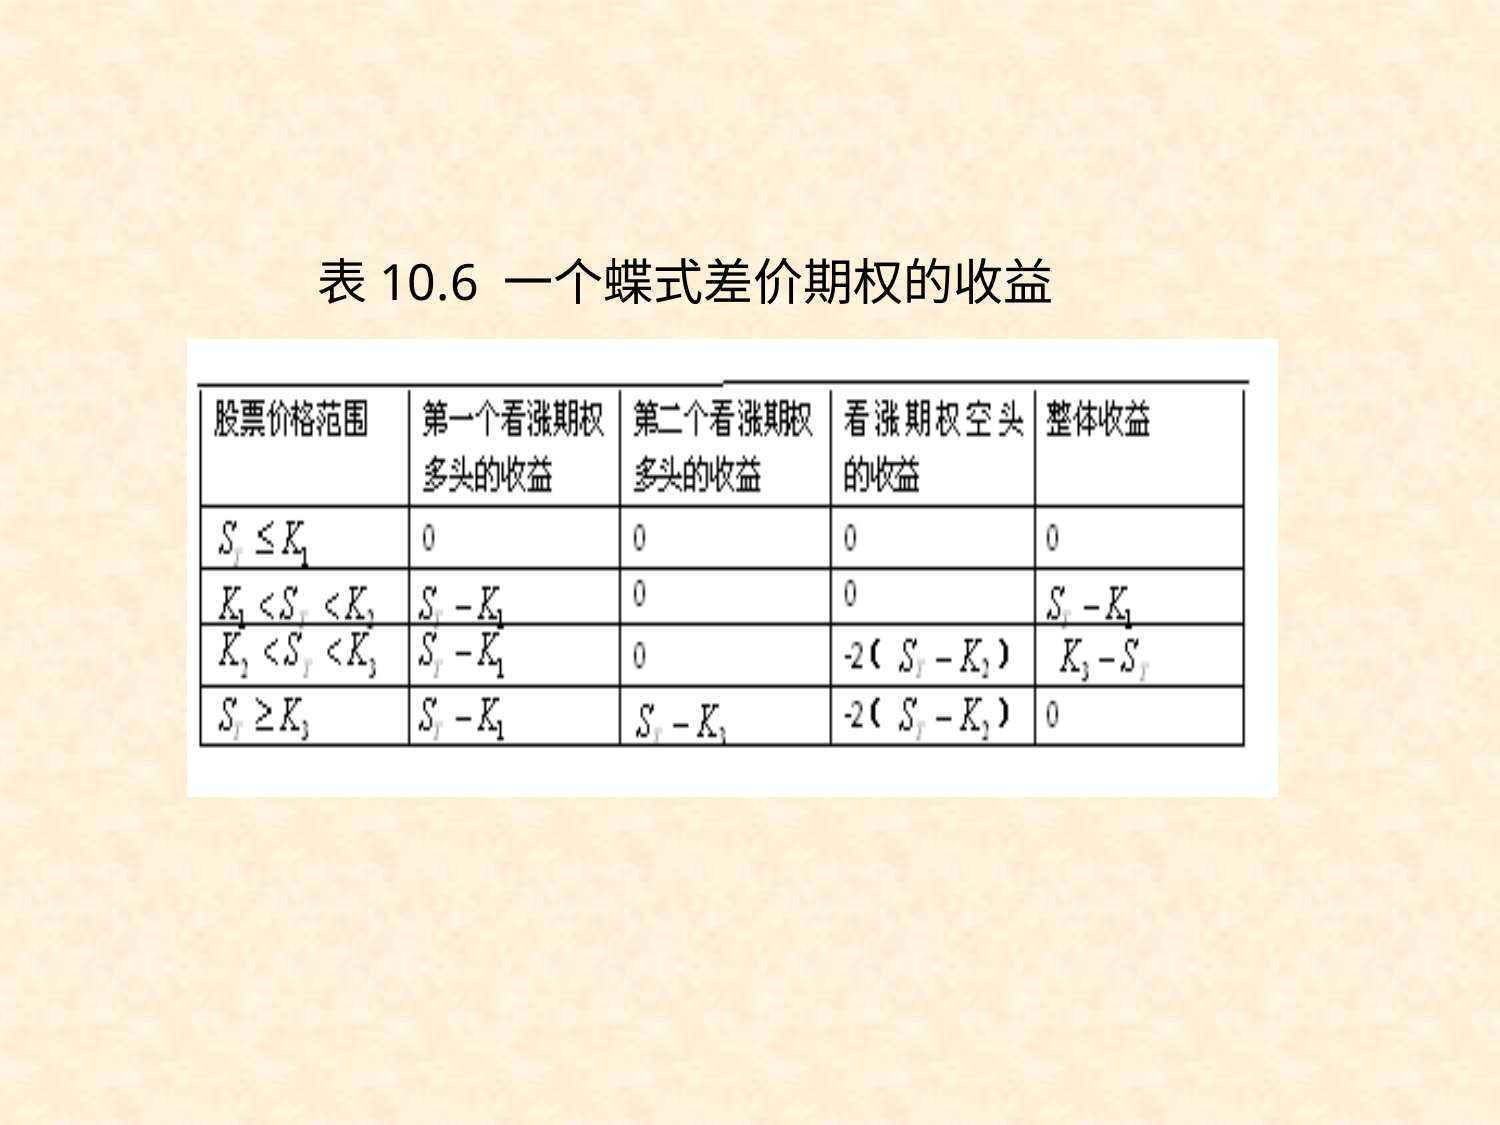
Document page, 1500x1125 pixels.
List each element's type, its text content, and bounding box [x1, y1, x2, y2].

title 表10.6 一个蝶式差价期权的收益 [164, 234, 1207, 327]
picture [0, 0, 1500, 1125]
